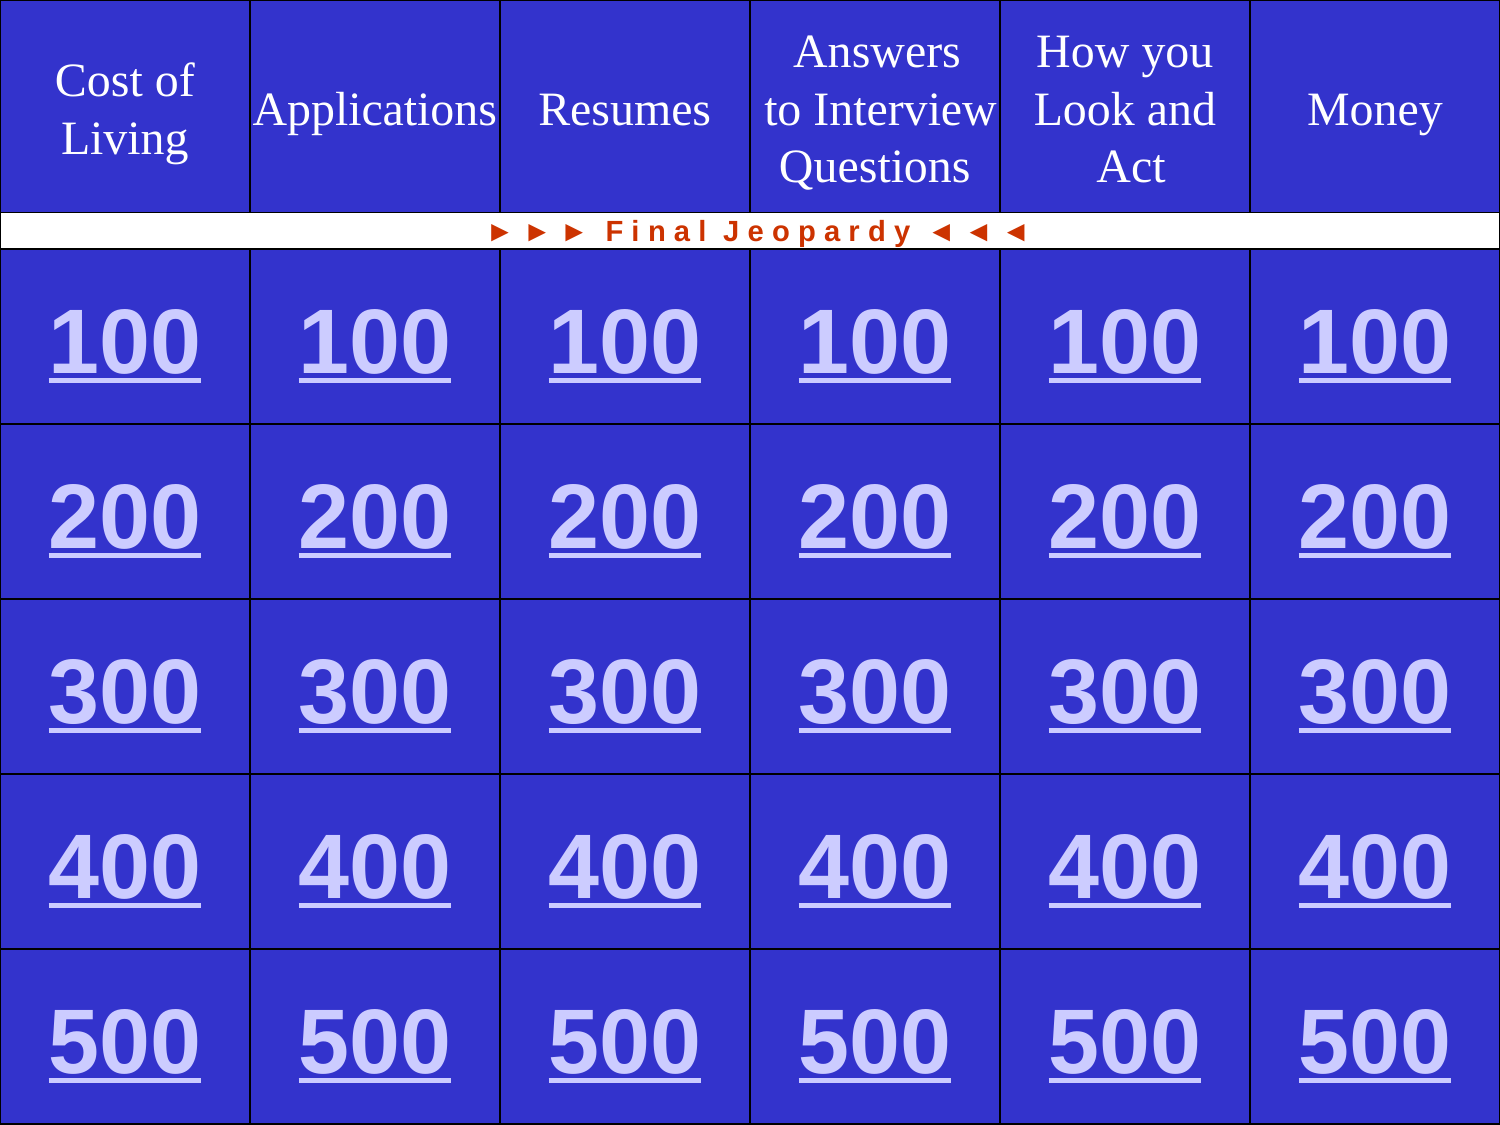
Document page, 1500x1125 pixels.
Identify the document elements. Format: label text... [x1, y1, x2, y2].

text_box Cost of Living [0, 0, 249, 213]
text_box 400 [1250, 774, 1500, 948]
text_box 400 [249, 774, 500, 949]
text_box 500 [0, 949, 249, 1125]
text_box 200 [249, 424, 500, 599]
text_box 500 [249, 949, 500, 1125]
text_box 300 [1250, 599, 1500, 774]
text_box 300 [249, 599, 500, 774]
text_box 400 [750, 774, 999, 949]
text_box Answers to Interview Questions [750, 0, 999, 204]
text_box 100 [500, 250, 750, 424]
text_box How you Look and Act [999, 0, 1250, 204]
text_box 300 [0, 599, 249, 774]
text_box 300 [999, 599, 1250, 774]
text_box 400 [500, 774, 750, 949]
text_box 200 [750, 424, 999, 599]
text_box Applications [249, 0, 500, 204]
text_box 200 [0, 424, 249, 599]
text_box Money [1250, 0, 1500, 213]
text_box 500 [999, 948, 1250, 1124]
text_box 100 [750, 250, 999, 424]
text_box 500 [500, 949, 750, 1125]
text_box 100 [999, 250, 1250, 424]
text_box 200 [500, 424, 750, 599]
text_box 100 [0, 249, 249, 424]
text_box 300 [500, 599, 750, 774]
text_box ► ► ► F i n a l J e o p a r d y ◄ ◄ ◄ [249, 204, 1250, 250]
text_box 200 [1250, 424, 1500, 599]
text_box Resumes [500, 0, 750, 204]
text_box 500 [750, 949, 1000, 1125]
text_box 500 [1250, 948, 1500, 1124]
text_box 400 [999, 774, 1250, 948]
text_box [1250, 213, 1500, 249]
text_box 300 [750, 599, 999, 774]
text_box 100 [1250, 249, 1500, 424]
text_box 100 [249, 250, 500, 424]
text_box 400 [0, 774, 249, 949]
text_box 200 [999, 424, 1250, 599]
text_box [0, 213, 249, 249]
